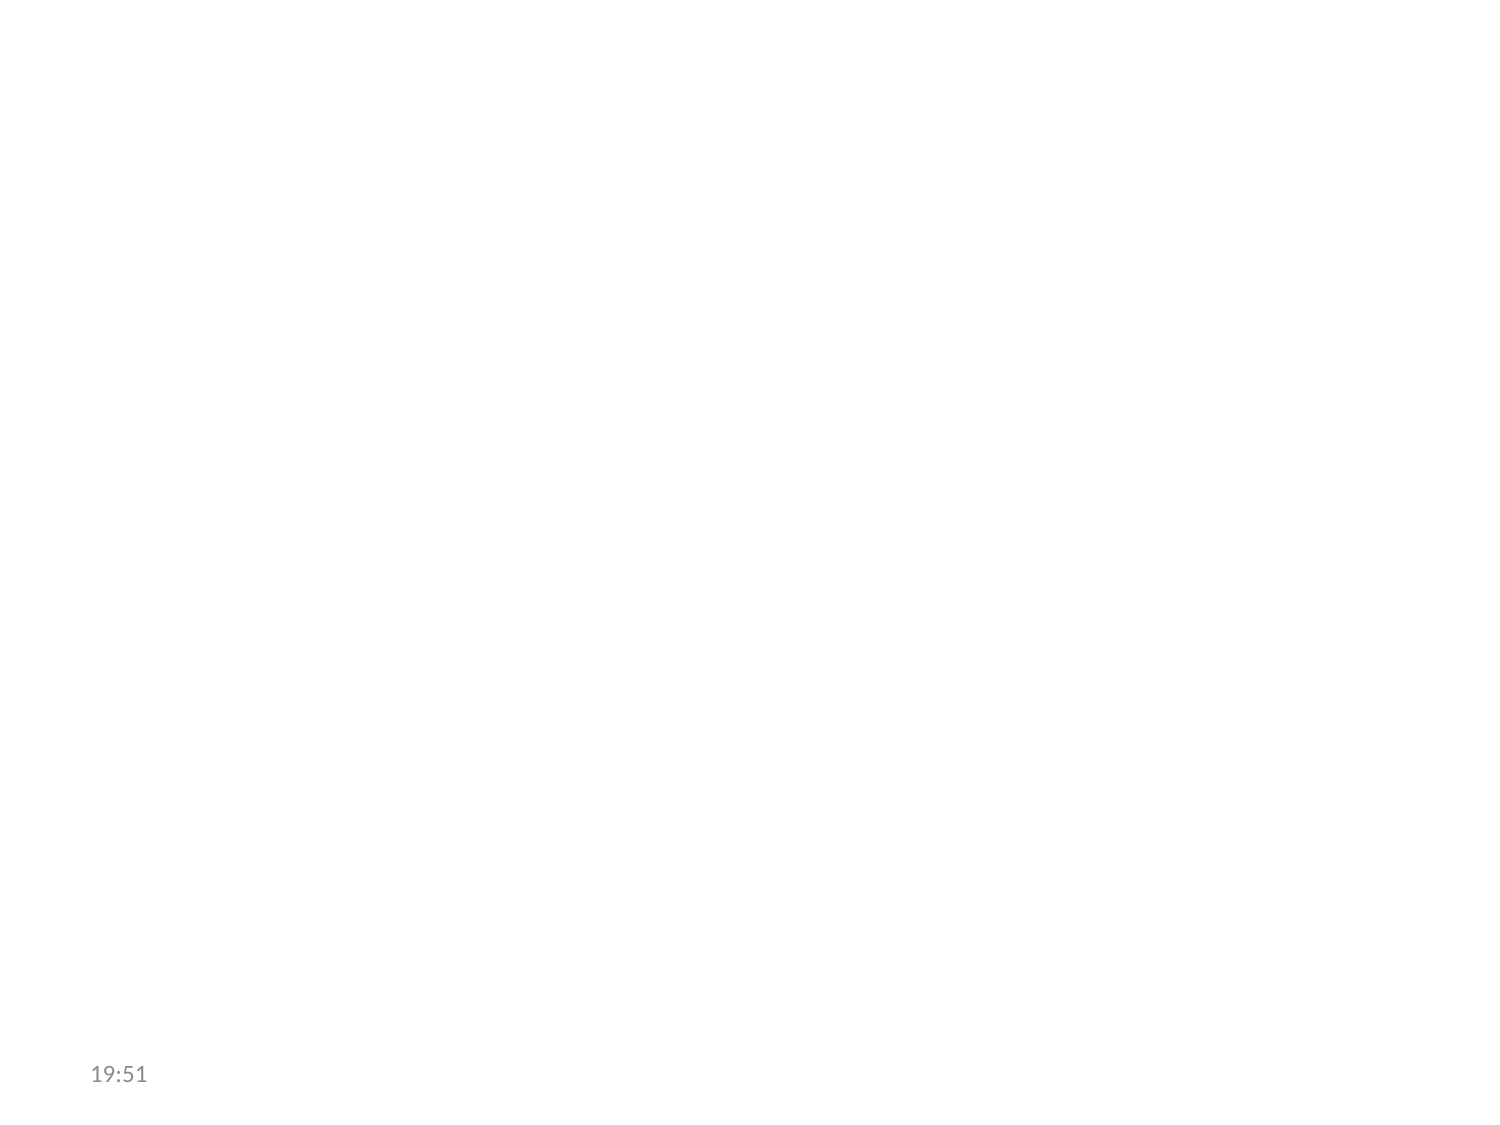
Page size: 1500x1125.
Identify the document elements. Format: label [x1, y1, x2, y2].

slide_number [75, 1042, 425, 1103]
